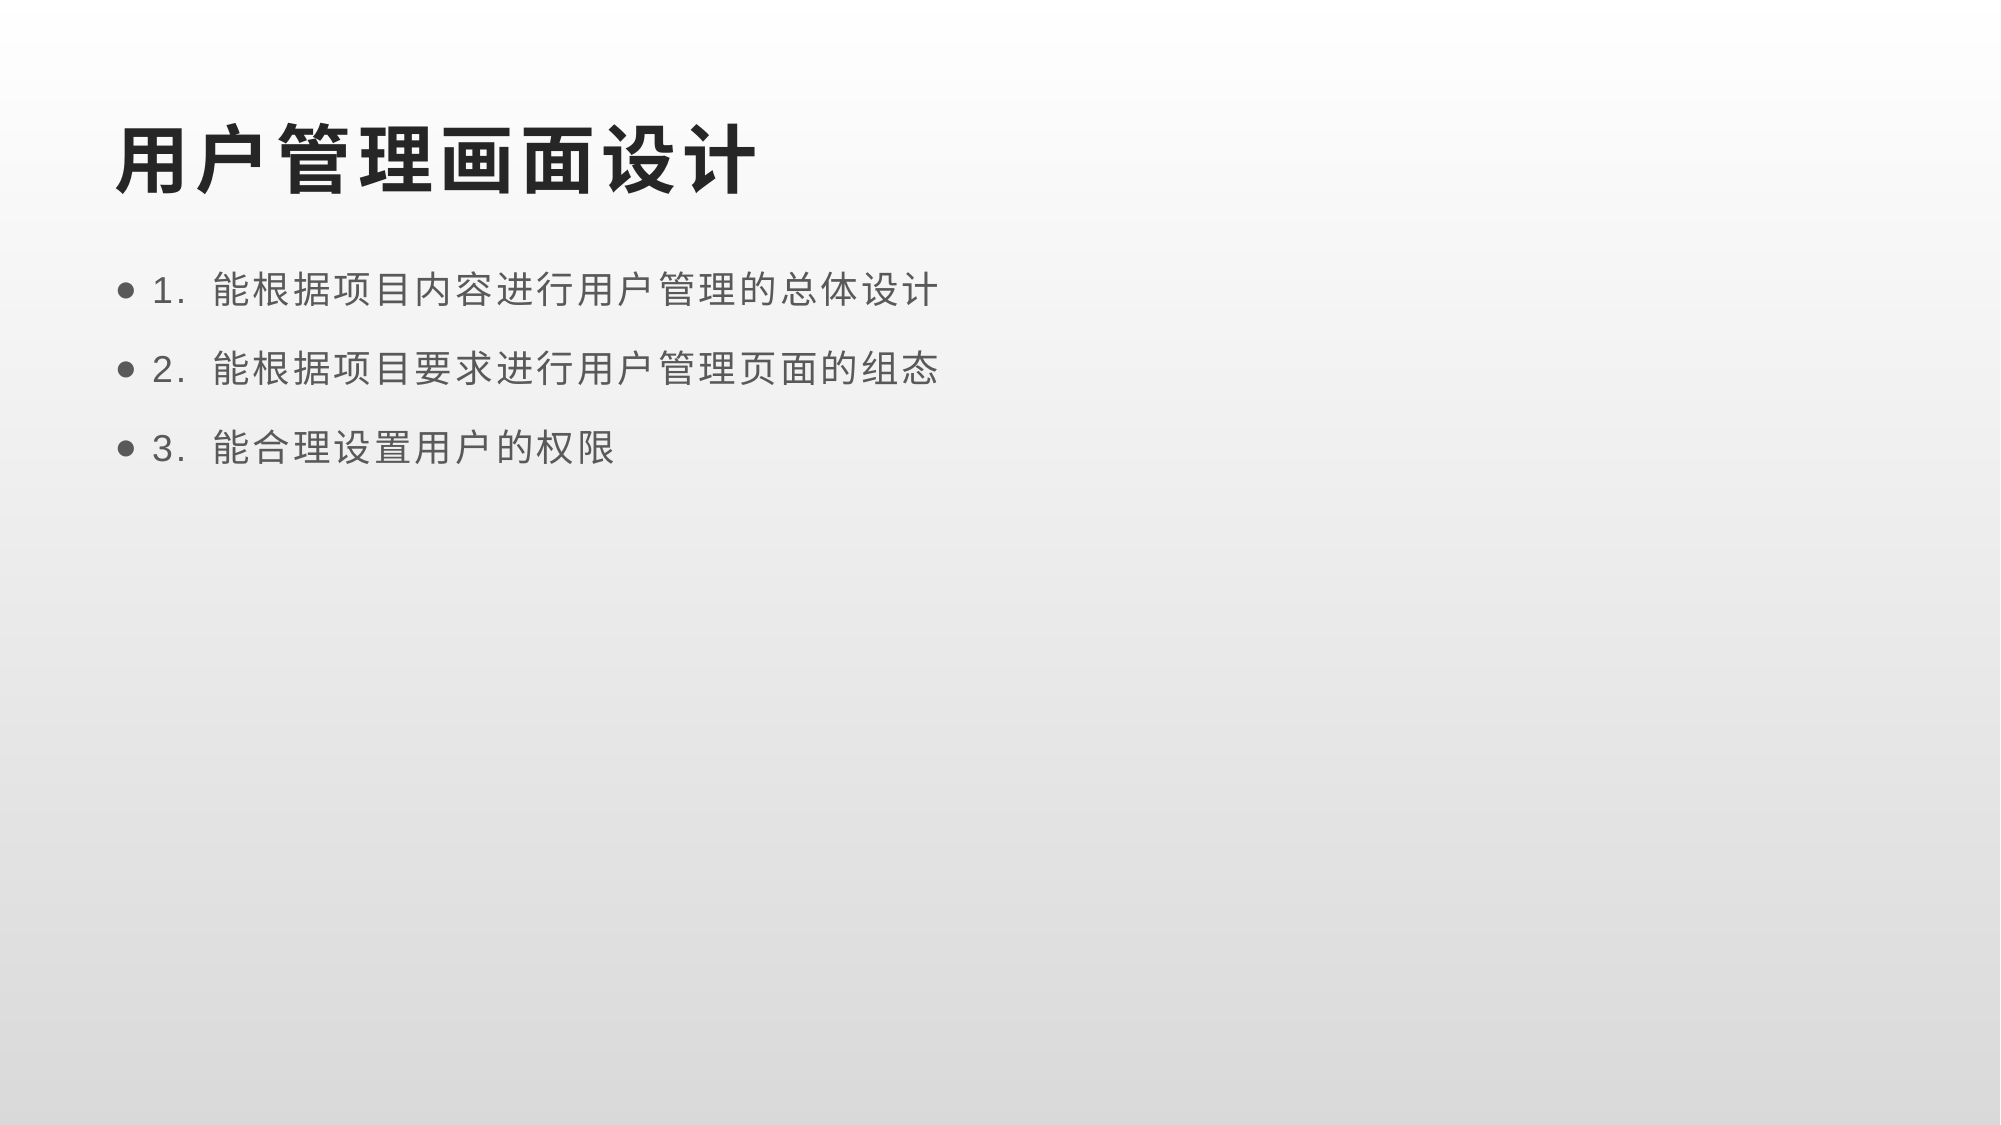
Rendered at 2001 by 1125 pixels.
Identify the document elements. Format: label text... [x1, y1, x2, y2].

title 用户管理画面设计 [99, 99, 1900, 216]
list 1. 能根据项目内容进行用户管理的总体设计 2. 能根据项目要求进行用户管理页面的组态 3. 能合理设置用户的权限 [99, 244, 1900, 1026]
